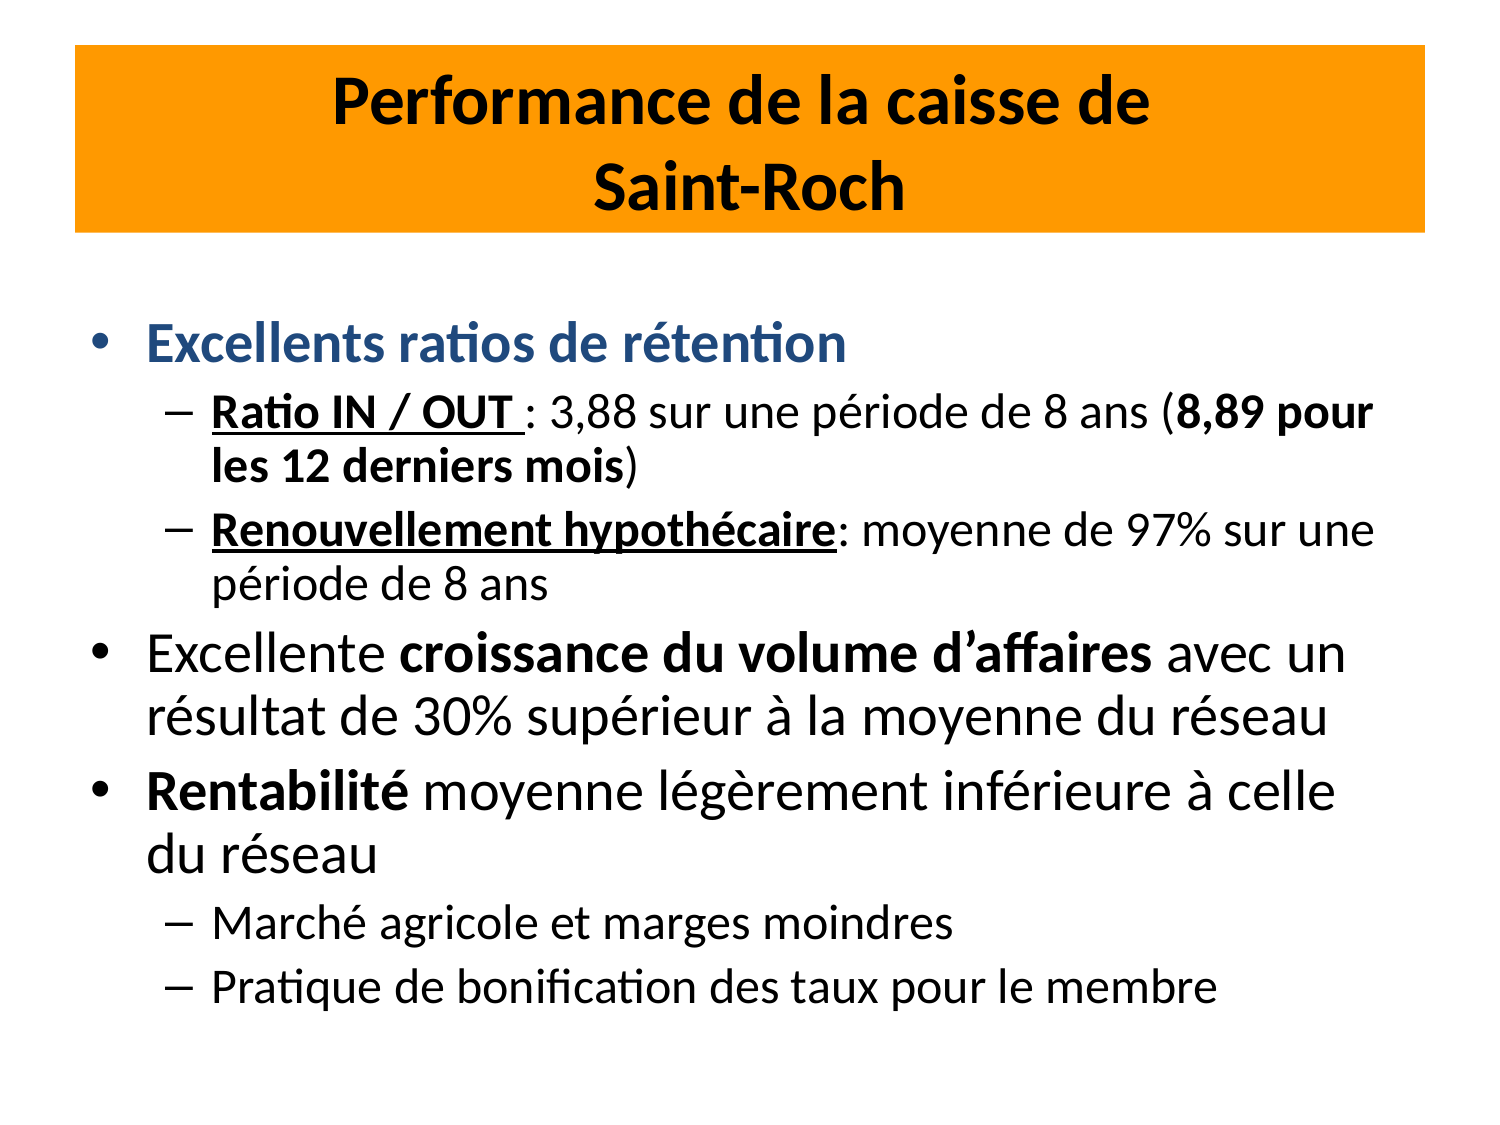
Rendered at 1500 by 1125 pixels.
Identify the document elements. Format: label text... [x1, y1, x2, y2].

list Excellents ratios de rétention Ratio IN / OUT : 3,88 sur une période de 8 ans (8,89 pour les 12 derniers mois) Renouvellement hypothécaire: moyenne de 97% sur une période de 8 ans Excellente croissance du volume d’affaires avec un résultat de 30% supérieur à la moyenne du réseau Rentabilité moyenne légèrement inférieure à celle du réseau Marché agricole et marges moindres Pratique de bonification des taux pour le membre [75, 304, 1425, 1047]
title Performance de la caisse de Saint-Roch [75, 45, 1425, 233]
